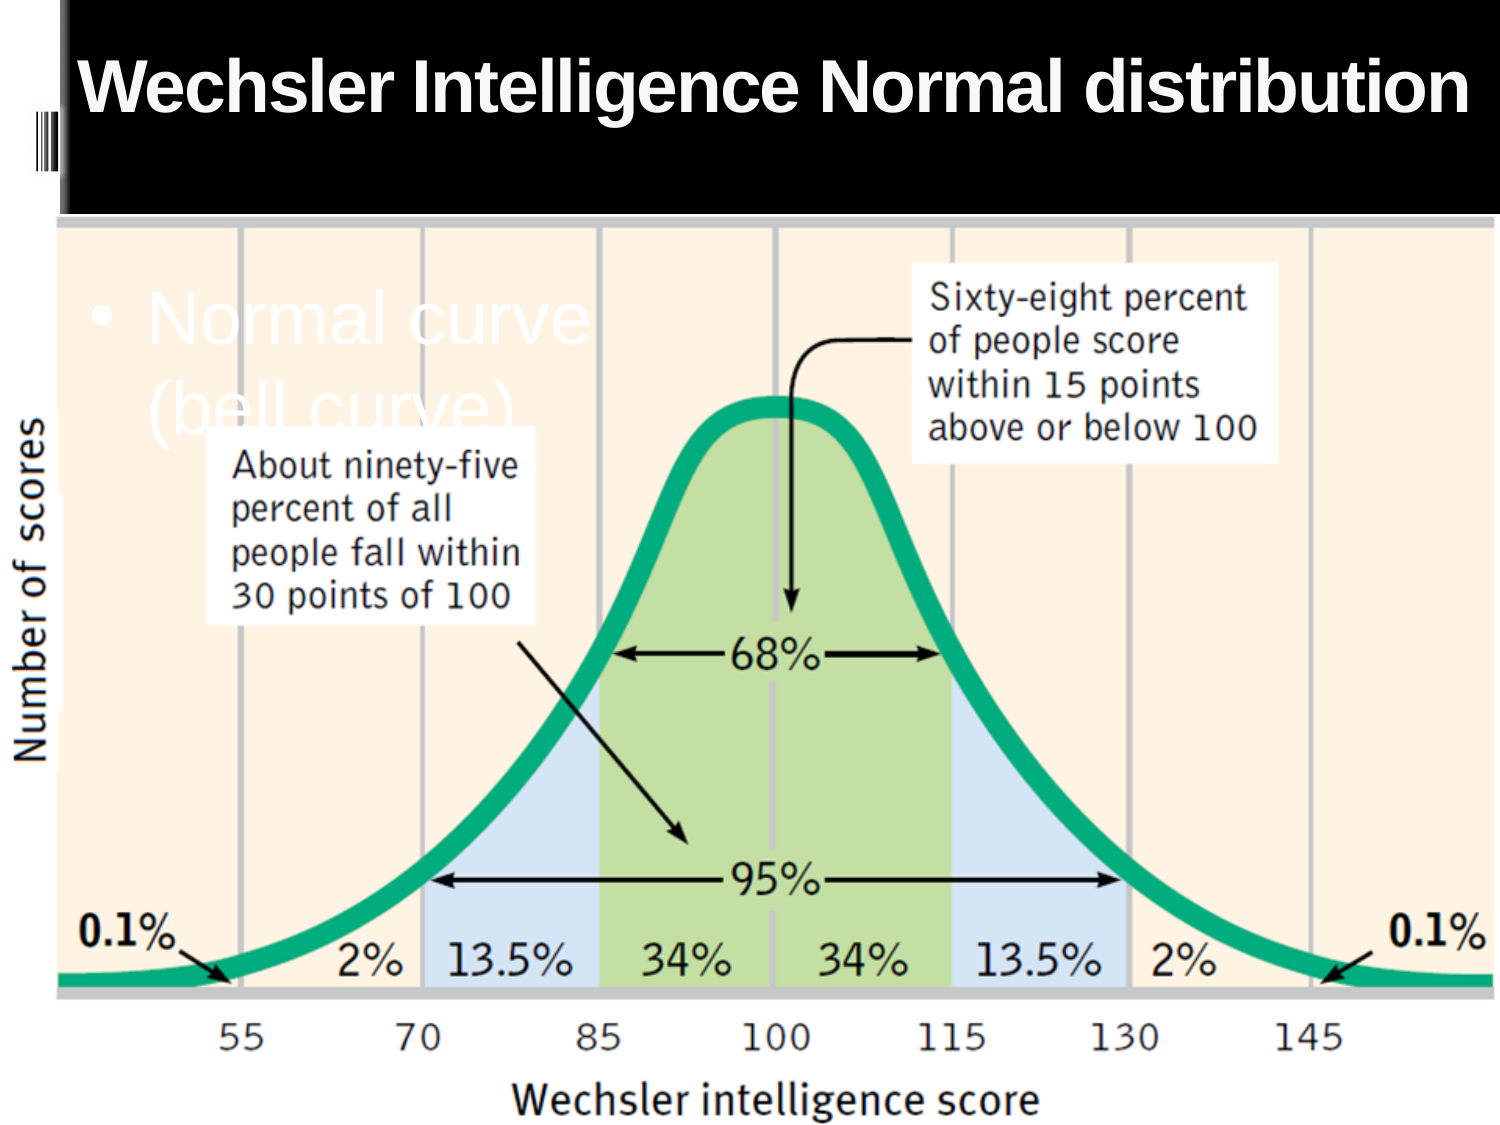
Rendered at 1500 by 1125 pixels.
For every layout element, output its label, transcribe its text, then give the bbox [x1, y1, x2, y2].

picture [0, 213, 1500, 1125]
title Wechsler Intelligence Normal distribution [24, 30, 1500, 168]
